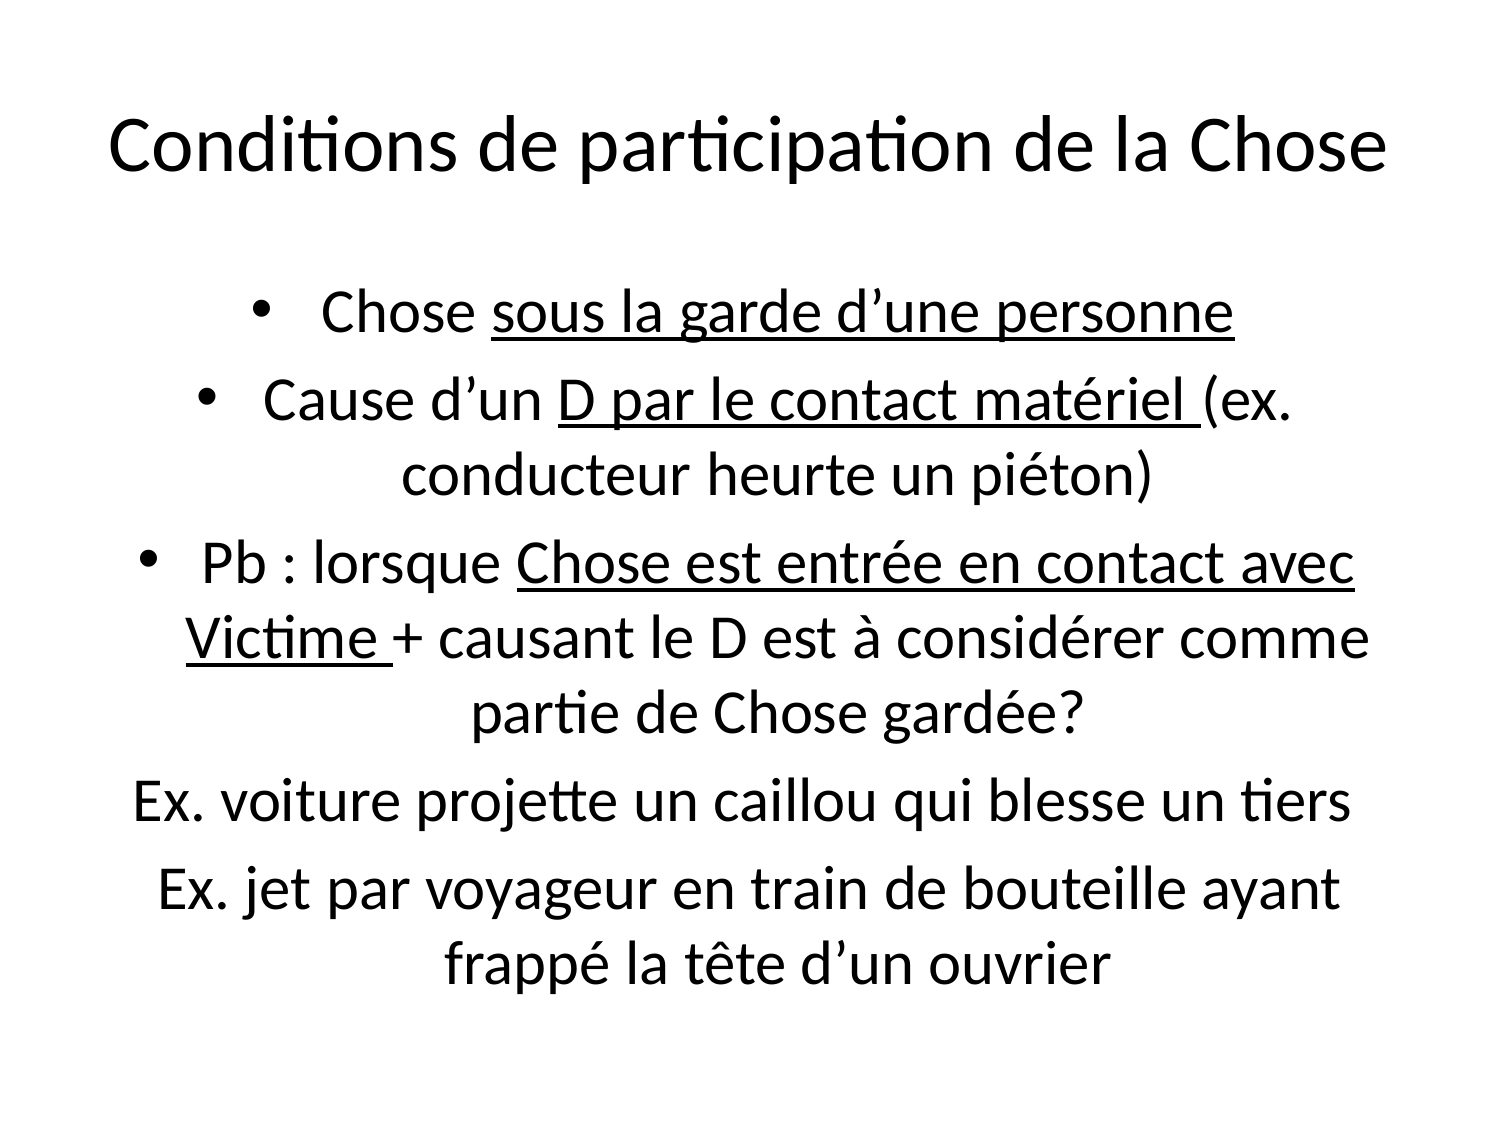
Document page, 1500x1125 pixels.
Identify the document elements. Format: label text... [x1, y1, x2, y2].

list Chose sous la garde d’une personne Cause d’un D par le contact matériel (ex. conducteur heurte un piéton) Pb : lorsque Chose est entrée en contact avec Victime + causant le D est à considérer comme partie de Chose gardée? Ex. voiture projette un caillou qui blesse un tiers Ex. jet par voyageur en train de bouteille ayant frappé la tête d’un ouvrier [75, 262, 1425, 1005]
title Conditions de participation de la Chose [75, 45, 1425, 233]
